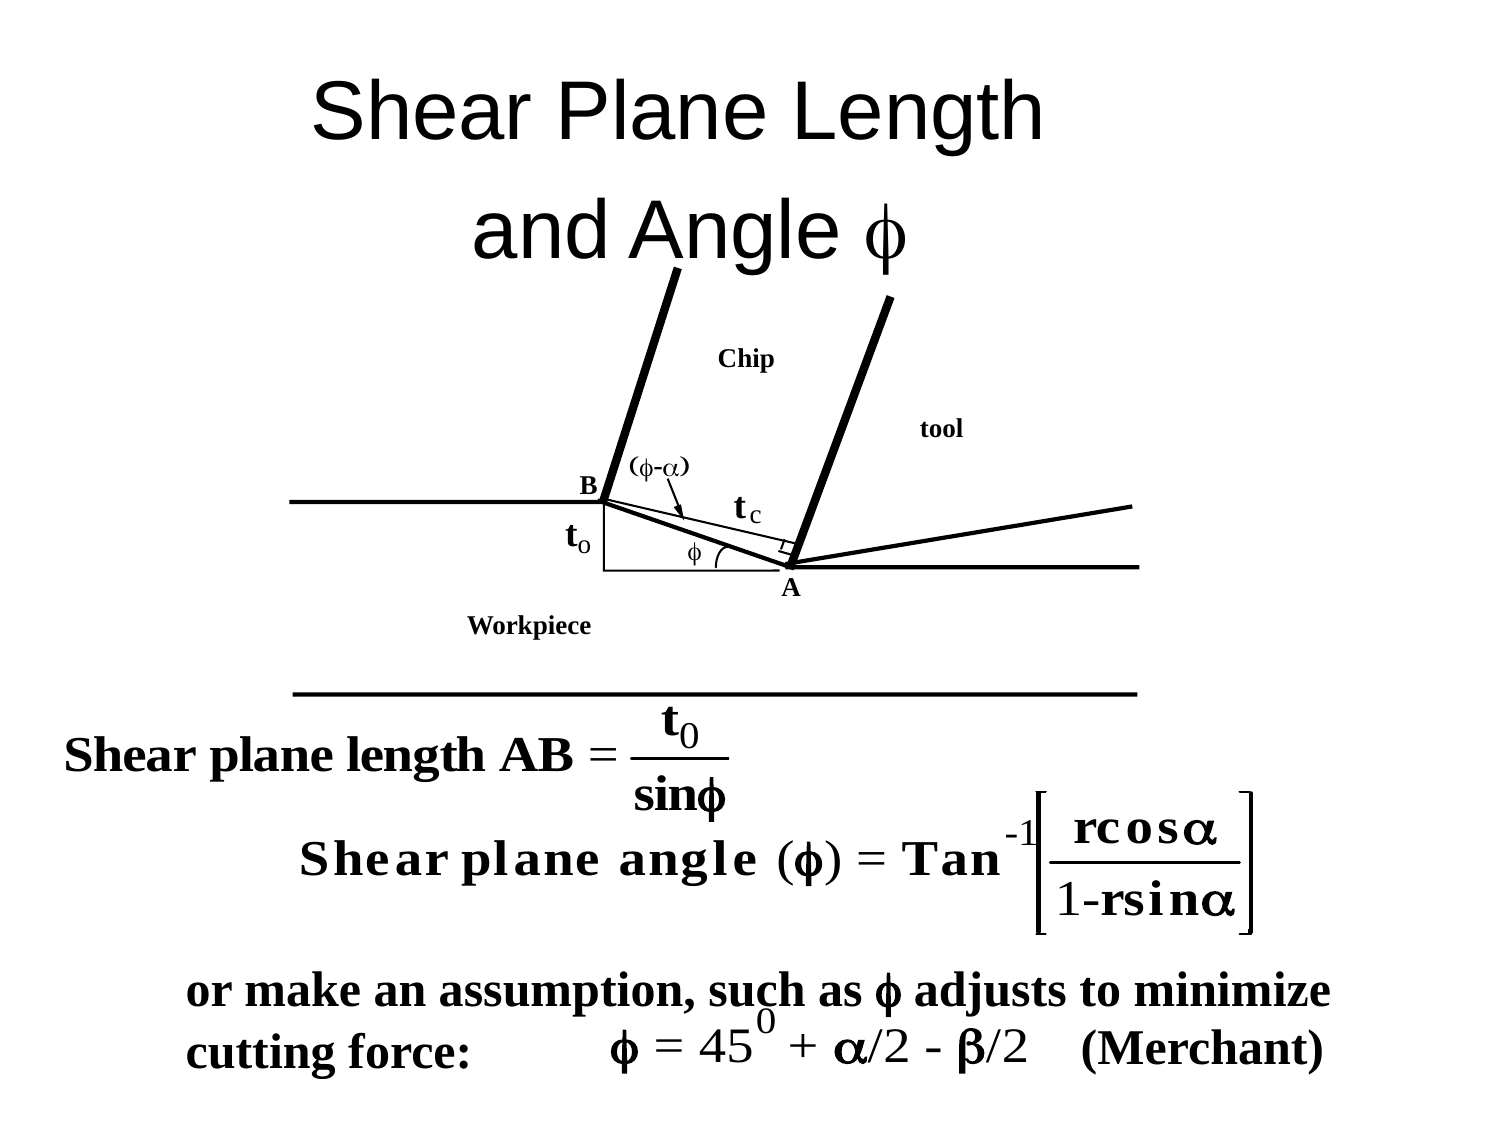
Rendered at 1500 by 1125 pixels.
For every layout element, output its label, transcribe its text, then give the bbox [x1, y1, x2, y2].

picture [609, 1004, 1057, 1080]
text_box o [562, 523, 607, 567]
text_box [673, 504, 685, 521]
text_box A [766, 565, 816, 610]
text_box Shear Plane Length and Angle f [46, 32, 1334, 279]
text_box Chip [702, 336, 790, 381]
text_box f [672, 529, 717, 570]
text_box t [718, 478, 761, 534]
text_box t [550, 507, 593, 563]
text_box (f-a) [614, 445, 705, 490]
text_box or make an assumption, such as f adjusts to minimize cutting force: [174, 949, 1355, 1125]
text_box Workpiece [452, 603, 607, 648]
text_box [715, 546, 728, 568]
text_box B [564, 464, 613, 508]
text_box (Merchant) [1061, 1019, 1336, 1080]
text_box c [734, 492, 777, 537]
text_box tool [904, 406, 979, 451]
picture [35, 697, 1254, 937]
